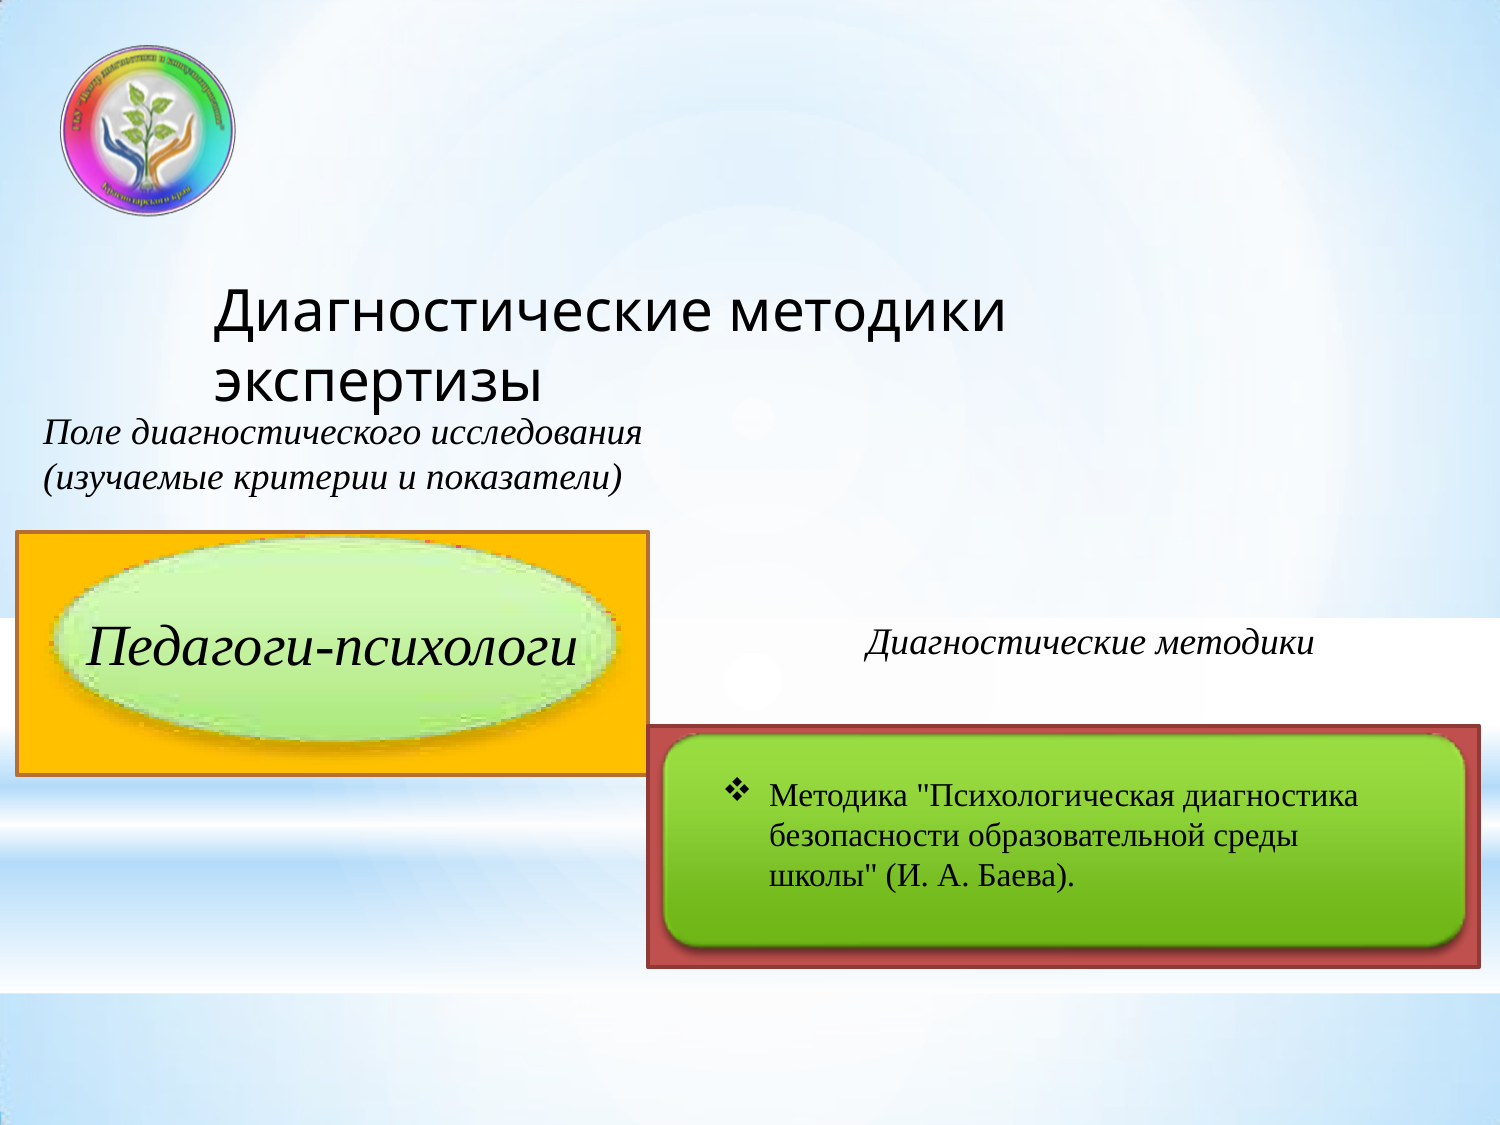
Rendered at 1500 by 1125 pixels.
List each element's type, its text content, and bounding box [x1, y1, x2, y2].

title Диагностические методики экспертизы [212, 270, 1294, 461]
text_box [649, 727, 1477, 966]
text_box Диагностические методики [852, 609, 1331, 670]
picture [0, 0, 1500, 1125]
text_box Поле диагностического исследования (изучаемые критерии и показатели) [28, 400, 779, 505]
